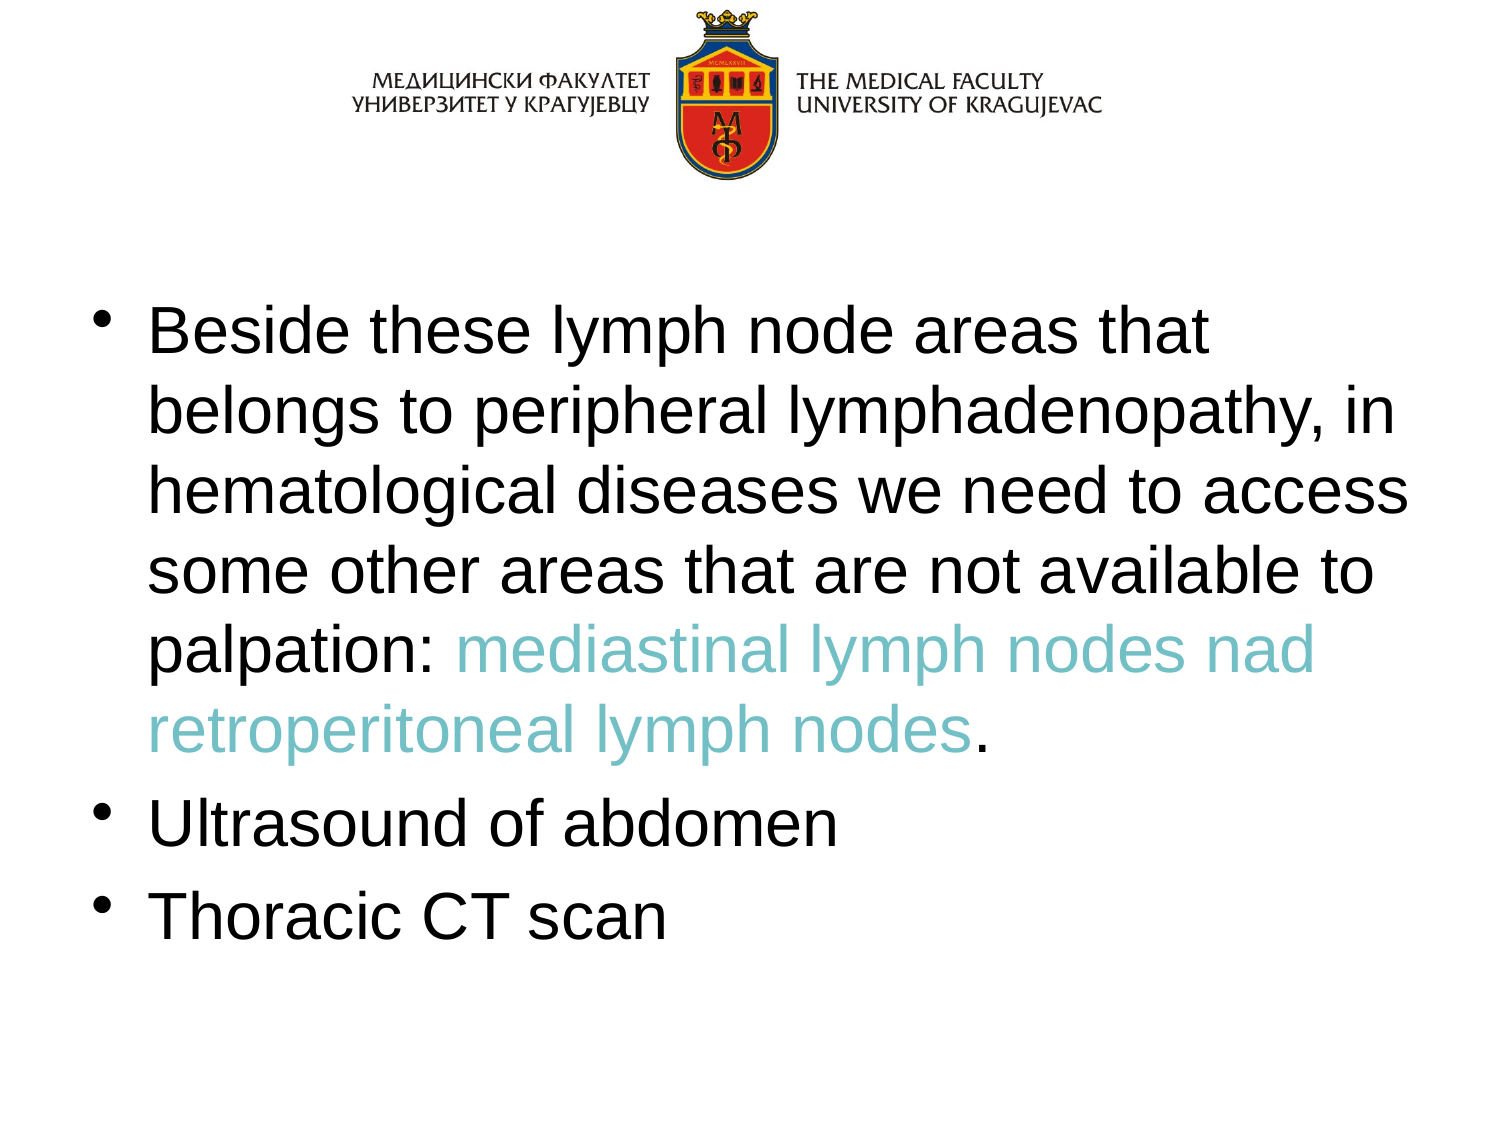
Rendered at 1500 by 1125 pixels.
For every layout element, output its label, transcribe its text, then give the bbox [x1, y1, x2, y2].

picture [328, 0, 1125, 191]
list Beside these lymph node areas that belongs to peripheral lymphadenopathy, in hematological diseases we need to access some other areas that are not available to palpation: mediastinal lymph nodes nad retroperitoneal lymph nodes. Ultrasound of abdomen Thoracic CT scan [76, 278, 1427, 1022]
